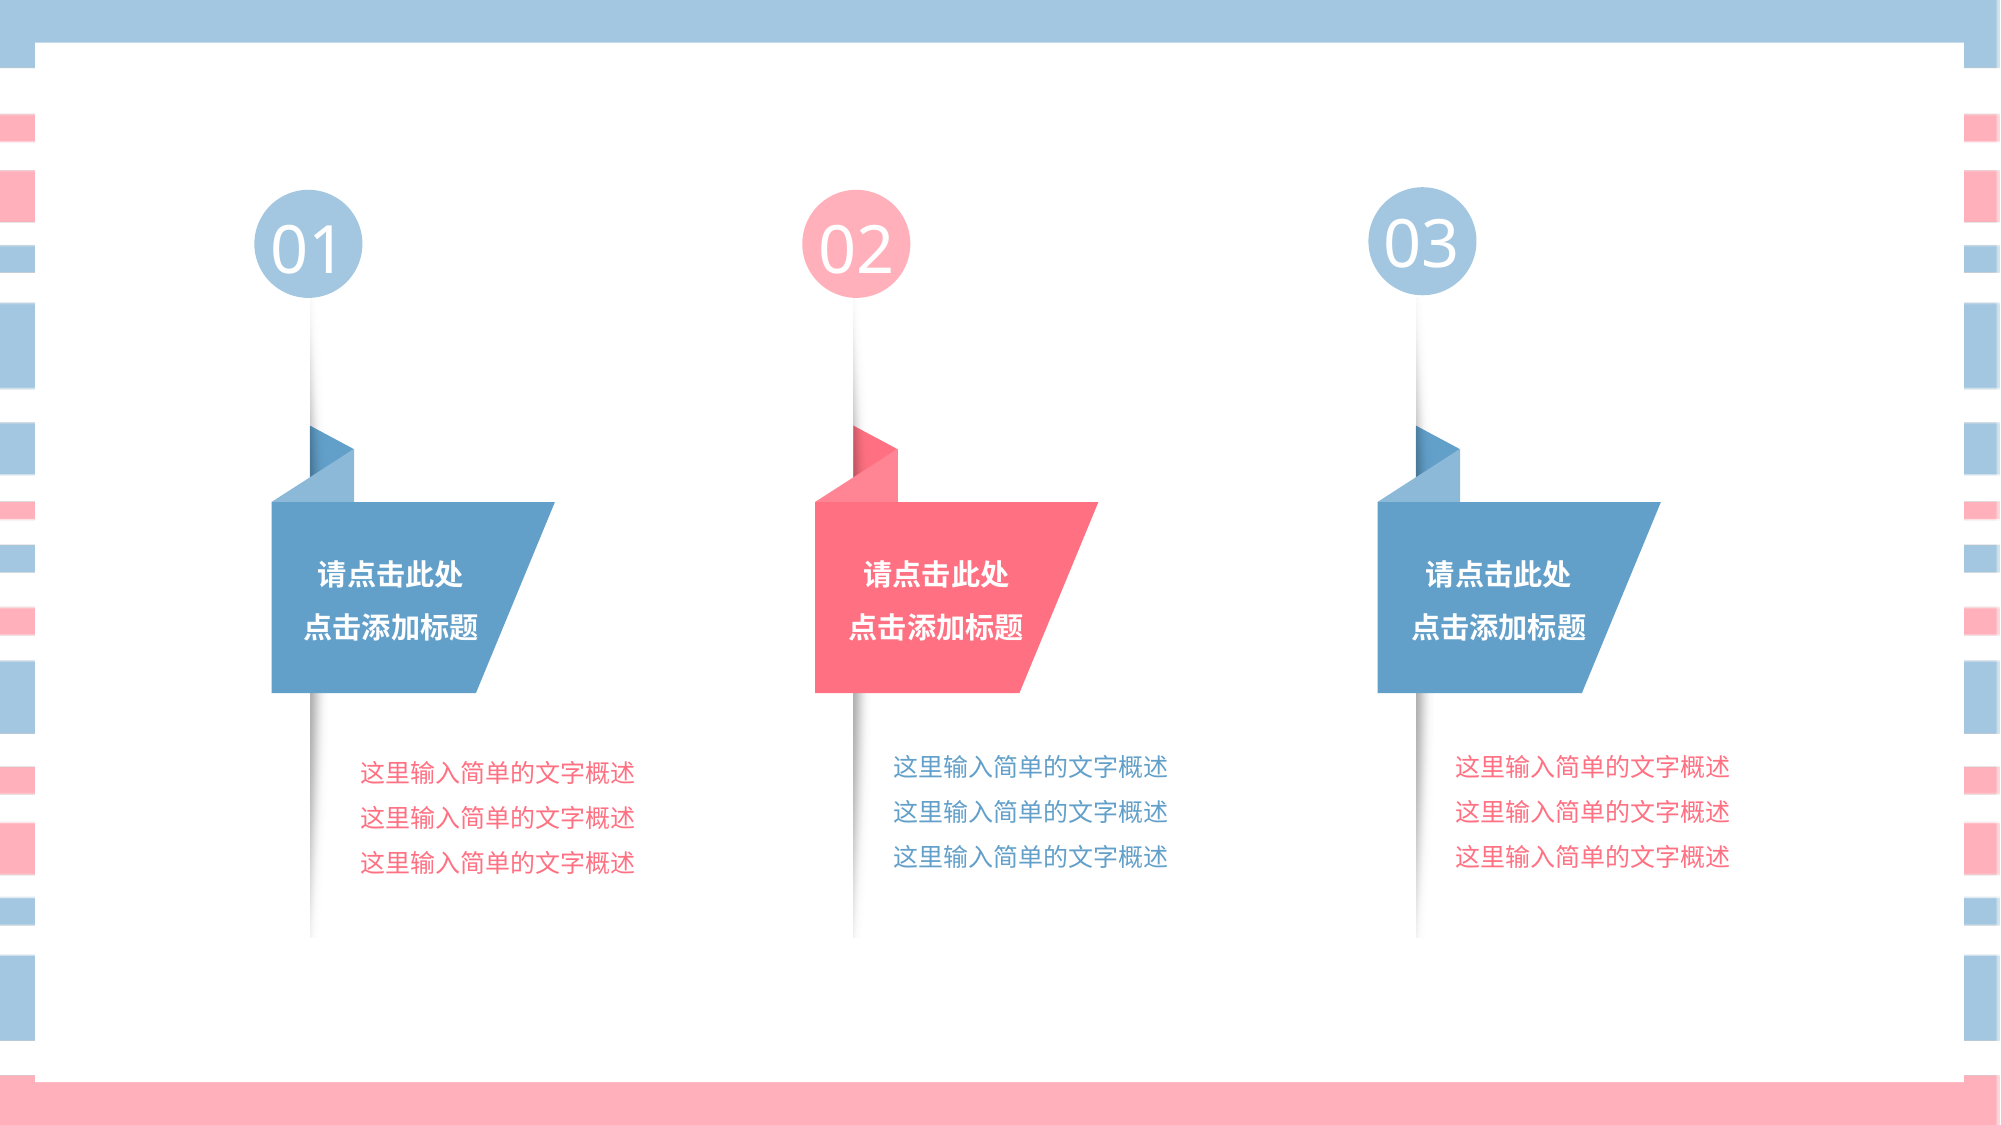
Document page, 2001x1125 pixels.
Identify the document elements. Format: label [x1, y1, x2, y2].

text_box [1368, 186, 1477, 296]
text_box [801, 189, 911, 299]
picture [0, 0, 2000, 1125]
text_box [254, 189, 363, 299]
